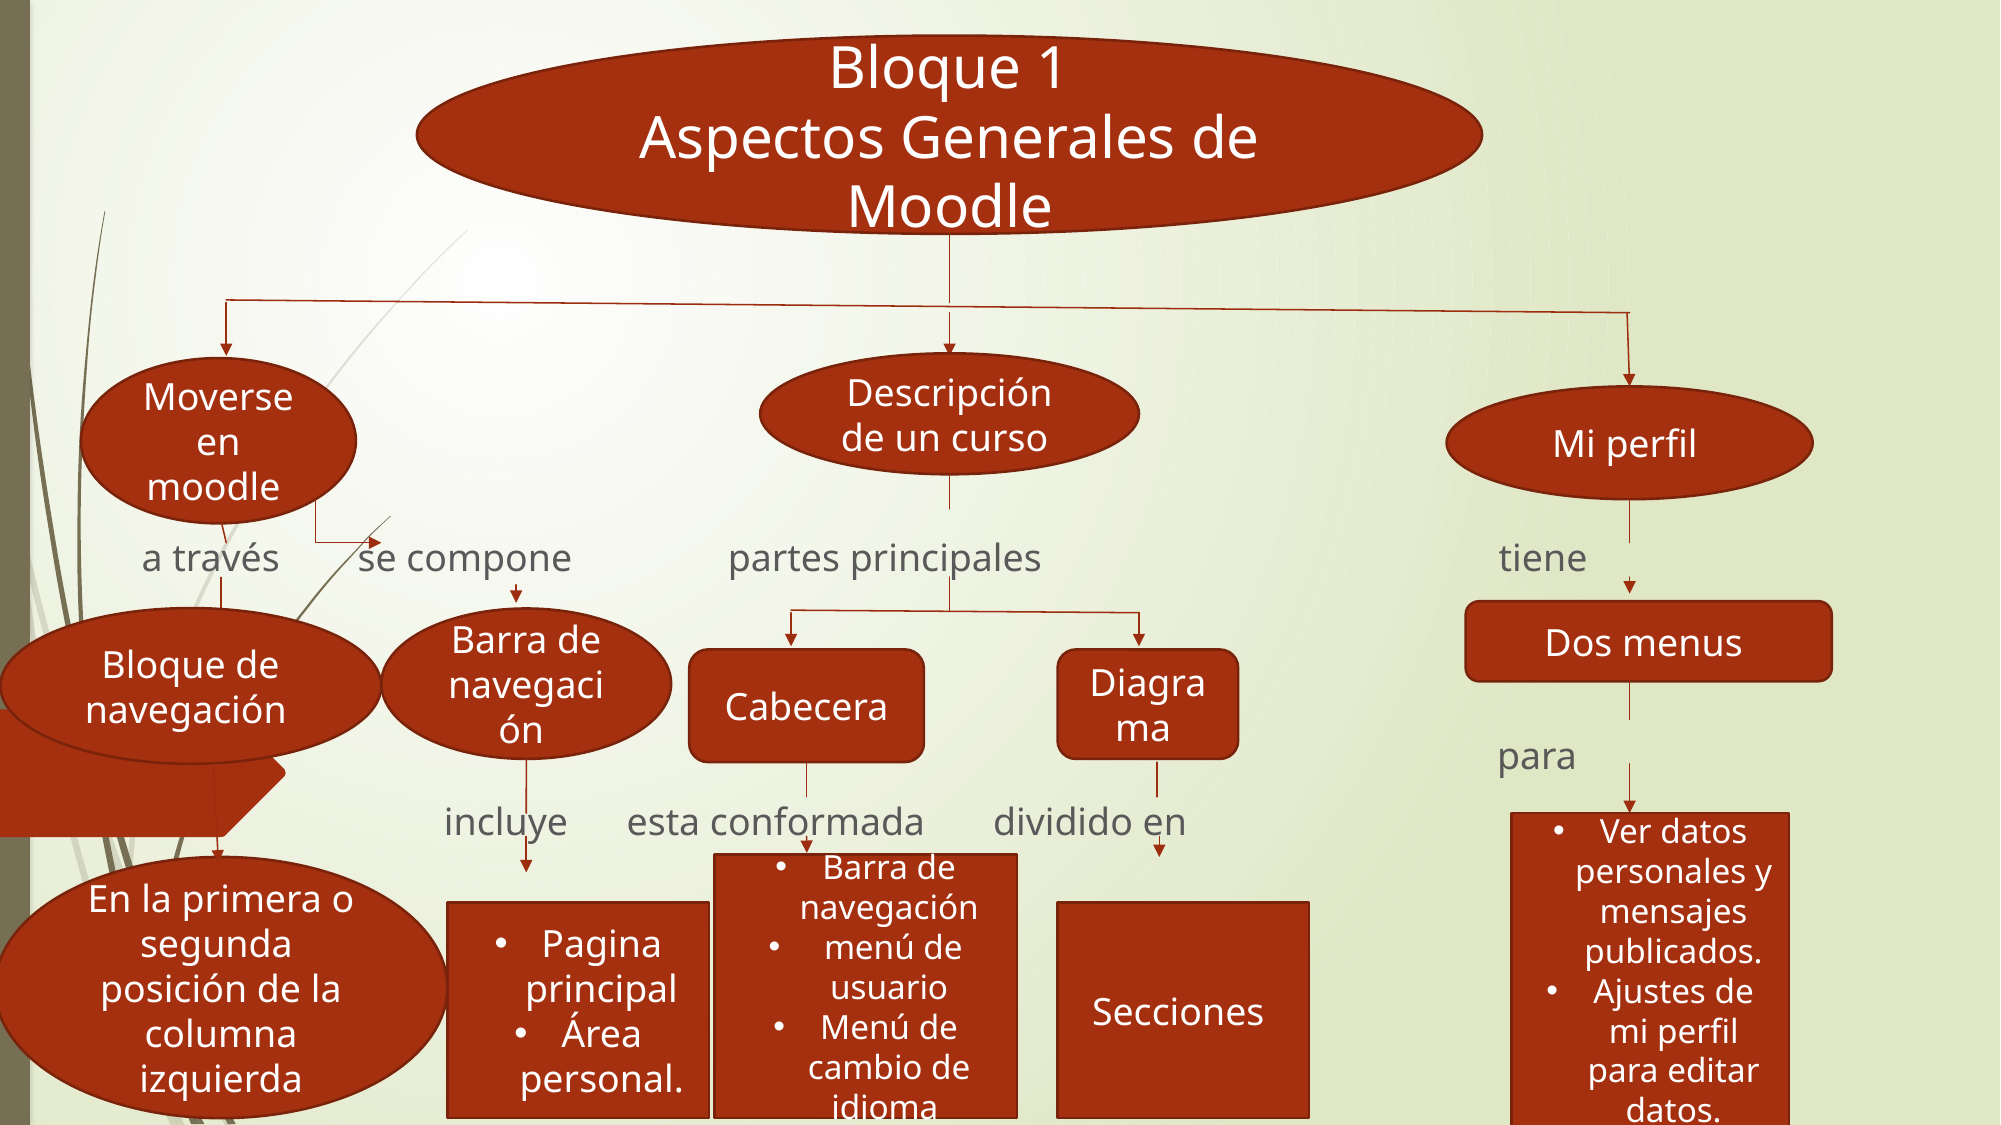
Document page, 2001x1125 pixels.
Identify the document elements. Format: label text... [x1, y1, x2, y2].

text_box Bloque de navegación [0, 606, 381, 766]
text_box Barra de navegación menú de usuario Menú de cambio de idioma [713, 853, 1018, 1119]
text_box Bloque 1 Aspectos Generales de Moodle [415, 34, 1484, 236]
text_box Secciones [1056, 901, 1310, 1119]
text_box Dos menus [1464, 599, 1834, 683]
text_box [220, 520, 227, 543]
text_box Diagrama [1056, 648, 1240, 761]
subtitle a través se compone partes principales tiene incluye para incluye esta conformada dividido en [0, 0, 2000, 1125]
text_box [1626, 312, 1630, 387]
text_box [326, 487, 371, 554]
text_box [790, 609, 1140, 613]
text_box Pagina principal Área personal. [446, 901, 710, 1119]
text_box Barra de navegación [380, 607, 673, 761]
text_box Descripción de un curso [758, 352, 1141, 476]
text_box Mi perfil [1445, 385, 1814, 501]
text_box Cabecera [687, 648, 926, 764]
text_box En la primera o segunda posición de la columna izquierda [0, 855, 446, 1120]
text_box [212, 763, 219, 863]
text_box Ver datos personales y mensajes publicados. Ajustes de mi perfil para editar datos. [1510, 812, 1790, 1125]
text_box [225, 299, 1630, 313]
text_box Moverse en moodle [79, 356, 358, 525]
